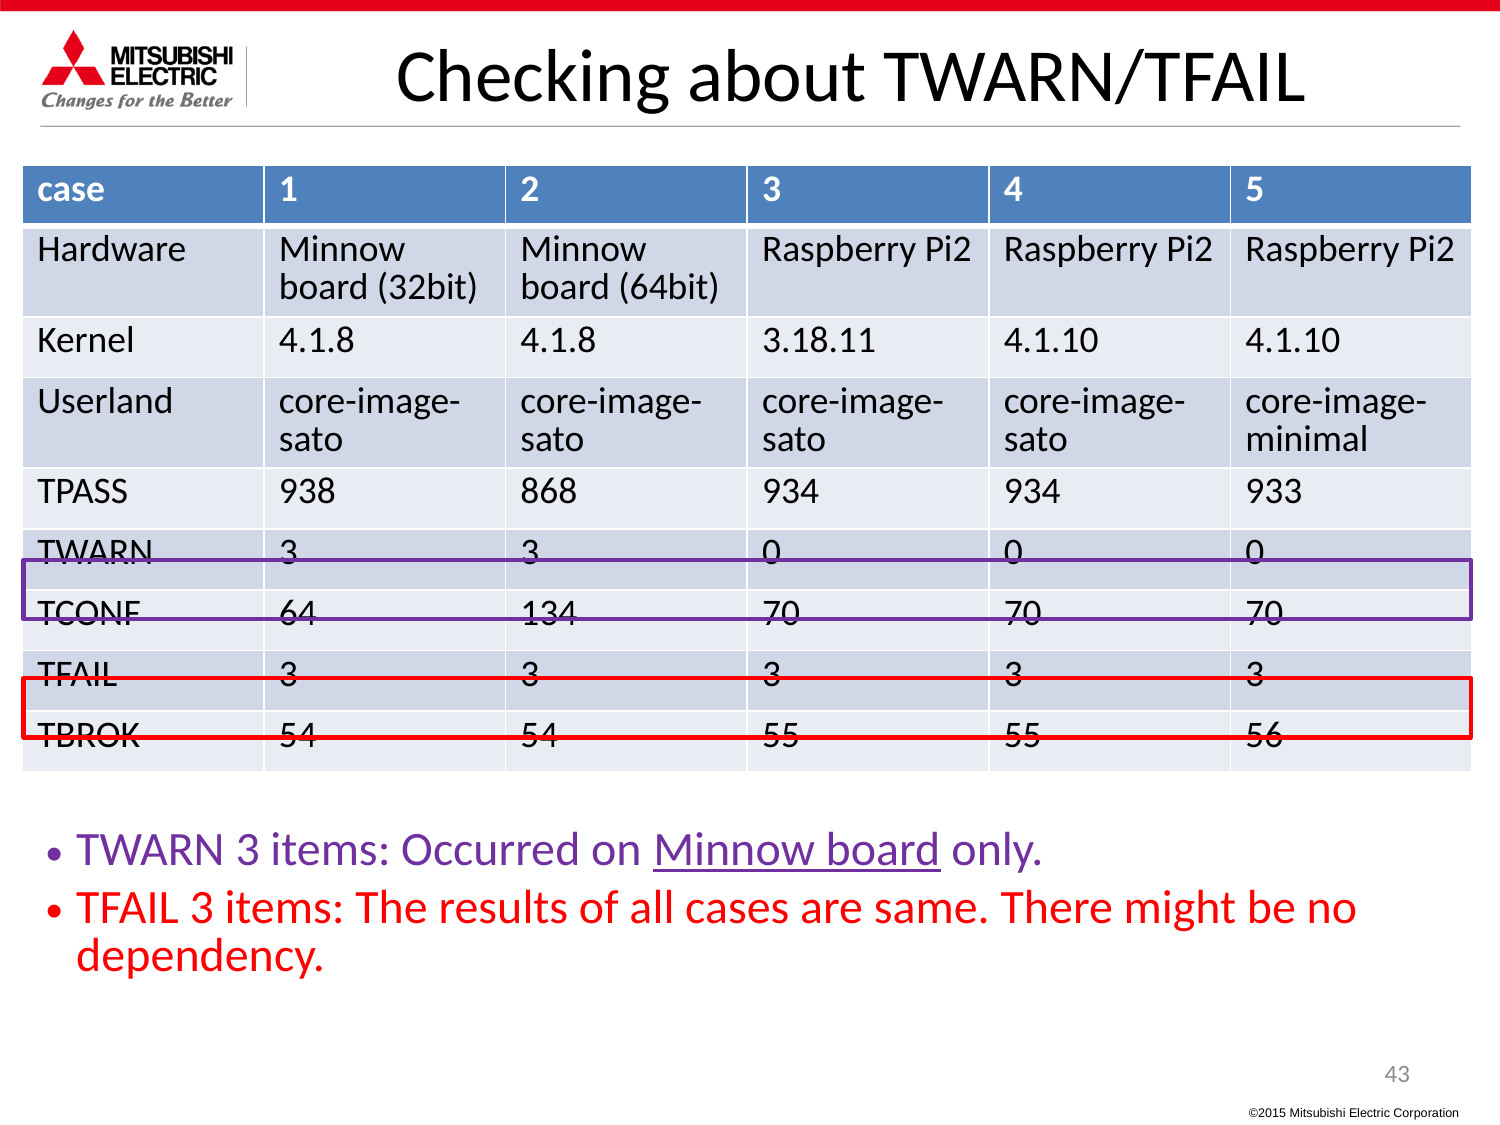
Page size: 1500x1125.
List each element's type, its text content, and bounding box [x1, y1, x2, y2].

table_cell Hardware [23, 229, 263, 316]
table_cell Kernel [23, 318, 263, 377]
table_cell 3 [1231, 651, 1471, 676]
table_cell core-image-sato [506, 378, 746, 467]
text_box [21, 558, 1473, 621]
table_cell 70 [990, 621, 1230, 650]
table_cell core-image-sato [748, 378, 988, 467]
table_cell 934 [990, 469, 1230, 528]
table_cell 3 [990, 651, 1230, 676]
table_header 1 [265, 166, 505, 223]
table_cell TBROK [23, 740, 263, 771]
text_box [21, 676, 1473, 740]
table_cell core-image-minimal [1231, 378, 1471, 467]
table_cell Raspberry Pi2 [748, 229, 988, 316]
table_cell 70 [1231, 621, 1471, 650]
table_cell 4.1.8 [506, 318, 746, 377]
slide_number 43 [1074, 1042, 1425, 1103]
table_cell 4.1.8 [265, 318, 505, 377]
table_cell 64 [265, 621, 505, 650]
table_cell 3 [506, 651, 746, 676]
table_cell 54 [265, 740, 505, 771]
table_cell 0 [748, 530, 988, 558]
table_cell TWARN [23, 530, 263, 558]
table_cell 55 [990, 740, 1230, 771]
table_cell 4.1.10 [990, 318, 1230, 377]
table_cell Userland [23, 378, 263, 467]
table_cell 938 [265, 469, 505, 528]
table_cell Raspberry Pi2 [990, 229, 1230, 316]
table_cell 0 [990, 530, 1230, 558]
table_cell 3 [265, 651, 505, 676]
table_cell Raspberry Pi2 [1231, 229, 1471, 316]
table_cell 70 [748, 621, 988, 650]
table_header 5 [1231, 166, 1471, 223]
table_cell core-image-sato [265, 378, 505, 467]
table_header 2 [506, 166, 746, 223]
table_cell 934 [748, 469, 988, 528]
table_cell TFAIL [23, 651, 263, 676]
table_cell 134 [506, 621, 746, 650]
table_cell 3 [748, 651, 988, 676]
table_cell 56 [1231, 740, 1471, 771]
table_cell 3 [265, 530, 505, 558]
table_cell TCONF [23, 621, 263, 650]
table_cell 868 [506, 469, 746, 528]
table_cell 55 [748, 740, 988, 771]
table_cell 3.18.11 [748, 318, 988, 377]
table_cell 54 [506, 740, 746, 771]
table_cell 933 [1231, 469, 1471, 528]
table_cell 4.1.10 [1231, 318, 1471, 377]
table_header 3 [748, 166, 988, 223]
table_cell Minnow board (32bit) [265, 229, 505, 316]
table_header case [23, 166, 263, 223]
table_cell core-image-sato [990, 378, 1230, 467]
table_cell 0 [1231, 530, 1471, 558]
title Checking about TWARN/TFAIL [242, 30, 1461, 112]
table_cell TPASS [23, 469, 263, 528]
table_cell Minnow board (64bit) [506, 229, 746, 316]
table_header 4 [990, 166, 1230, 223]
picture [0, 0, 1500, 1125]
table_cell 3 [506, 530, 746, 558]
list TWARN 3 items: Occurred on Minnow board only. TFAIL 3 items: The results of all cases are same. There might be no dependency. [30, 822, 1453, 994]
